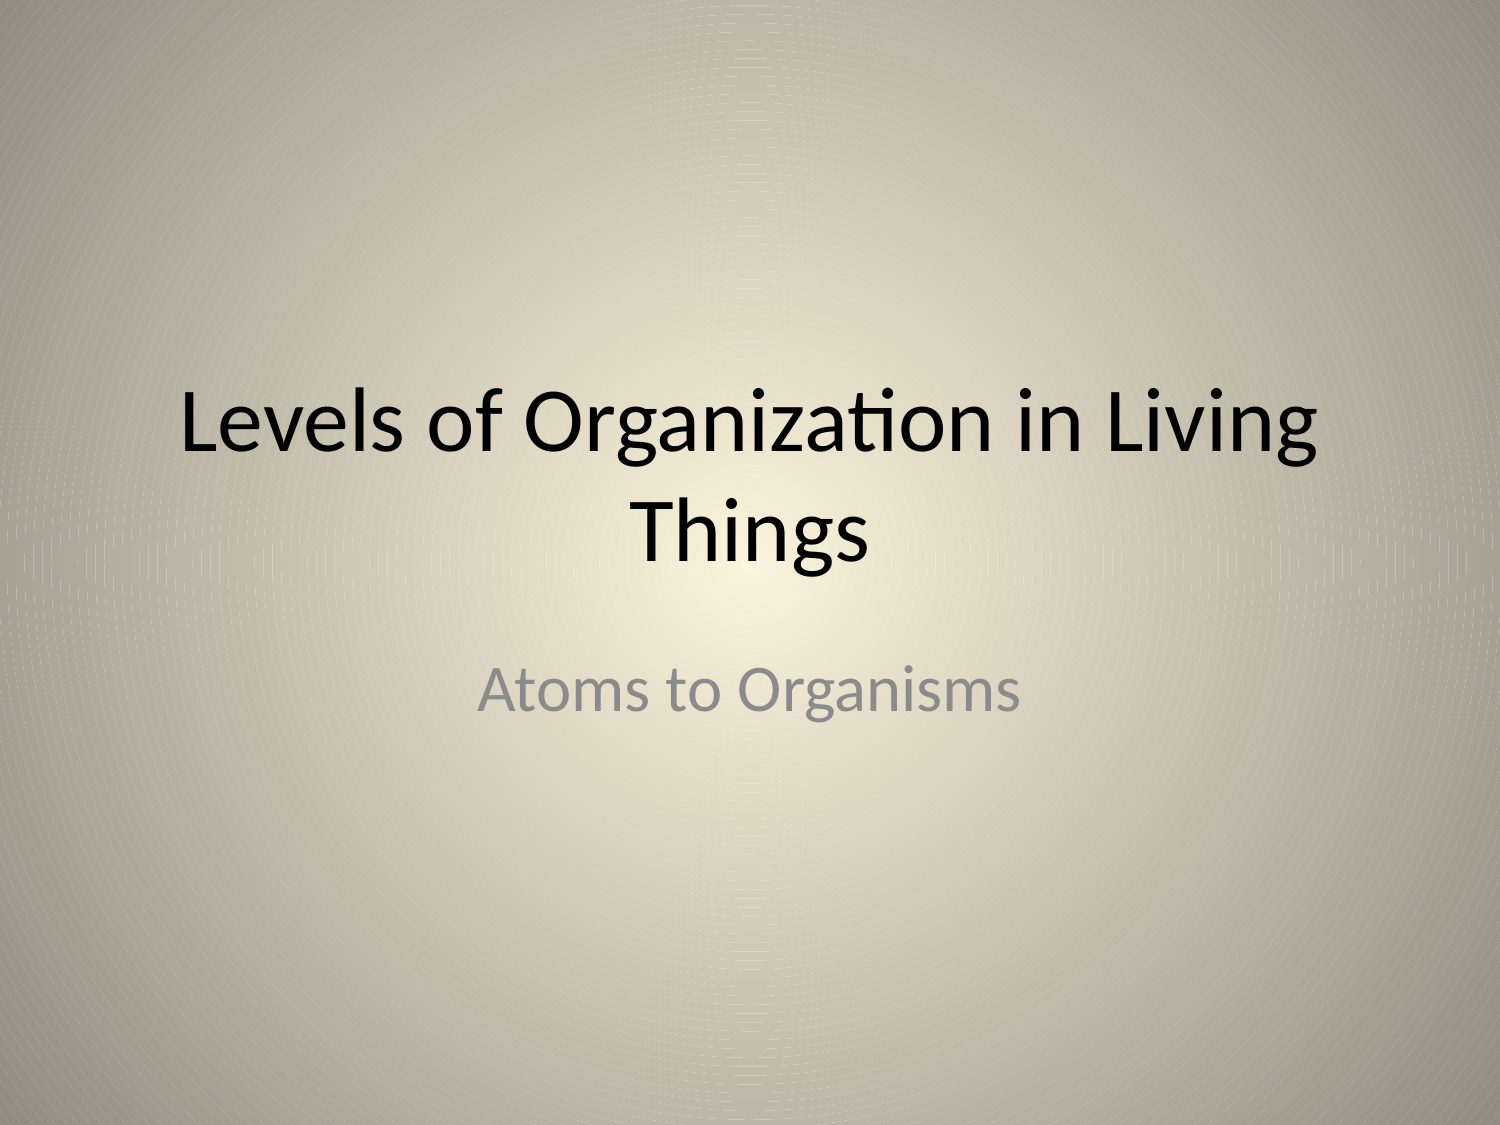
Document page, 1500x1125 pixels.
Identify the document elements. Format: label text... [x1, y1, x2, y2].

subtitle Atoms to Organisms [225, 637, 1275, 925]
title Levels of Organization in Living Things [112, 349, 1388, 591]
